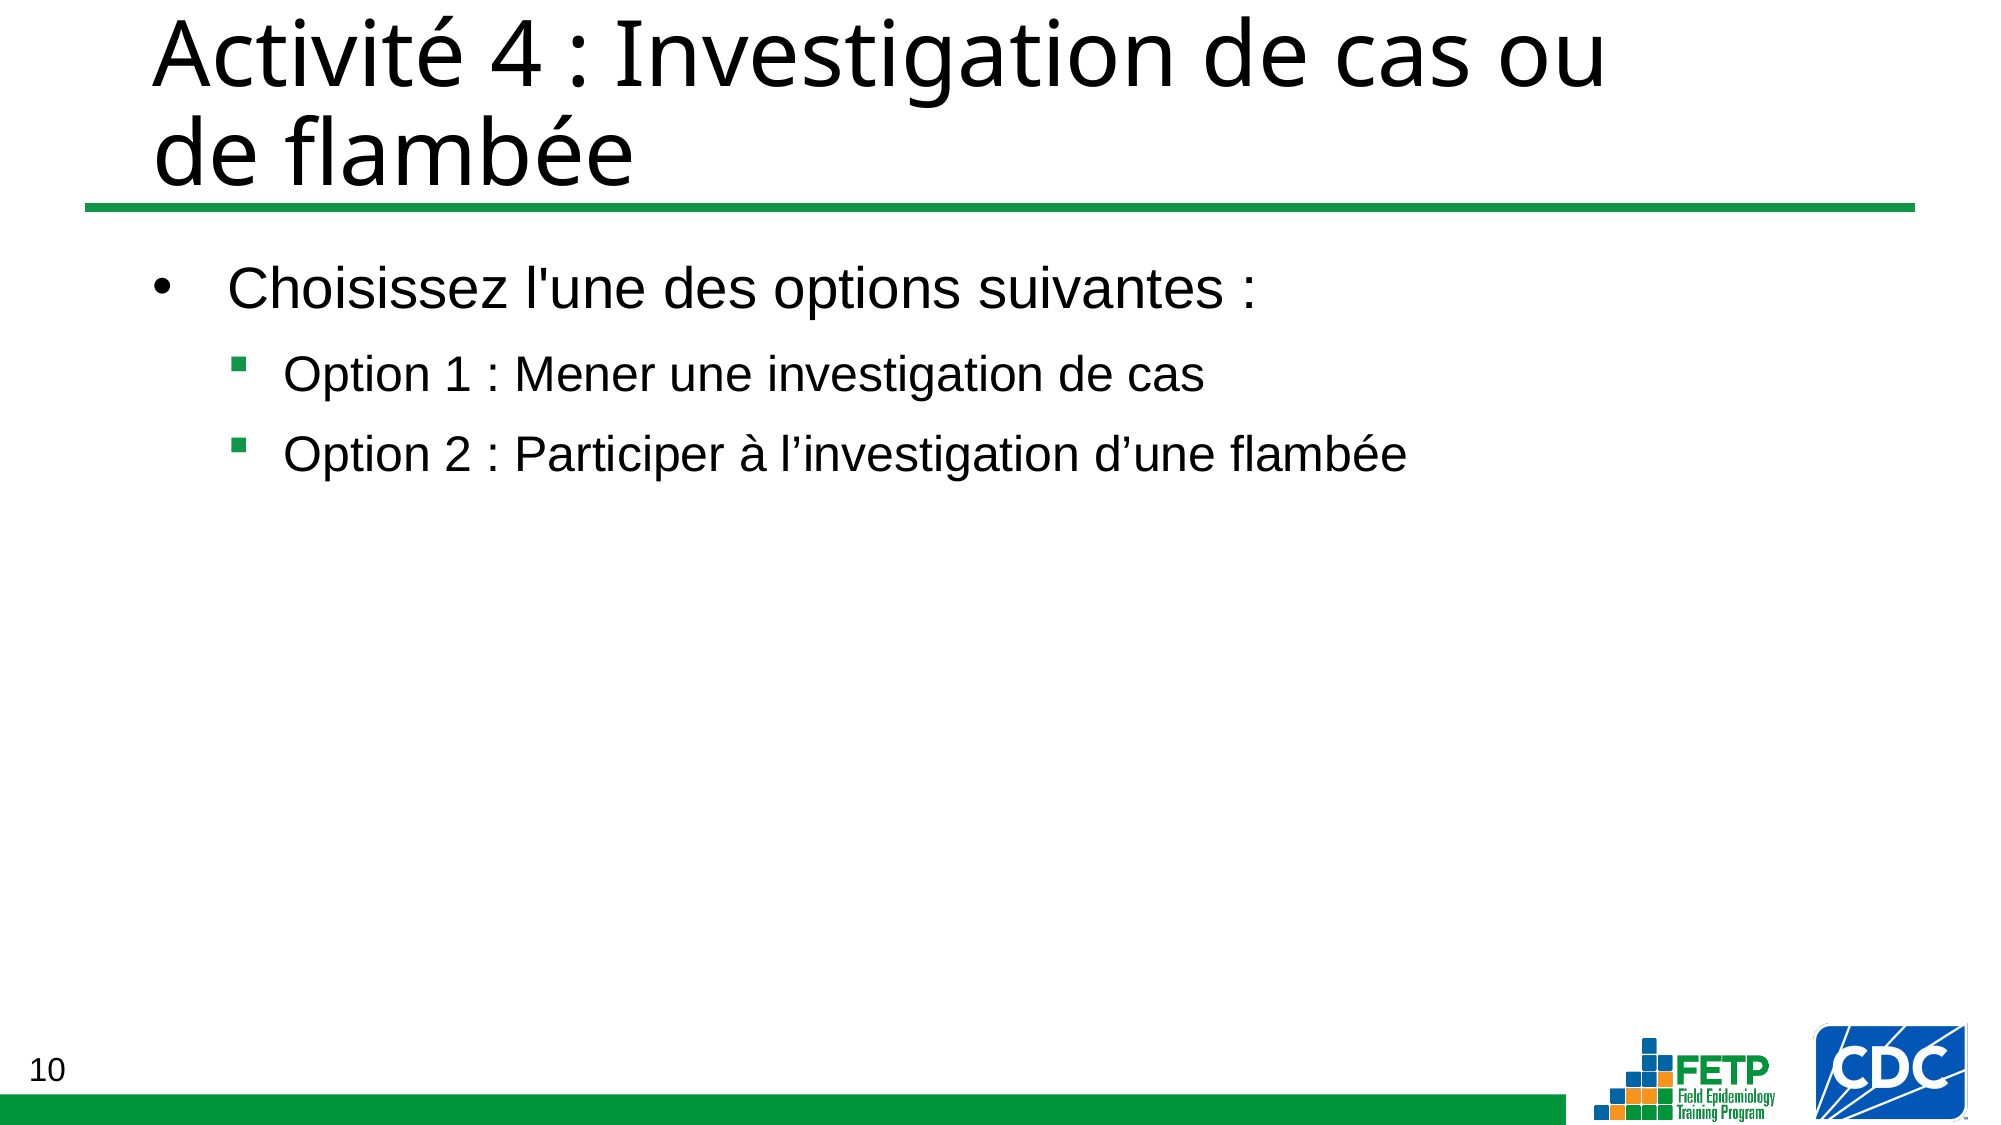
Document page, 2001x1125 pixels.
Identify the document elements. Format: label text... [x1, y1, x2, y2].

picture [1813, 1023, 1968, 1122]
list Choisissez l'une des options suivantes : Option 1 : Mener une investigation de cas Option 2 : Participer à l’investigation d’une flambée [137, 242, 1863, 1004]
picture [1594, 1038, 1775, 1122]
title Activité 4 : Investigation de cas ou de flambée [137, 0, 1863, 207]
